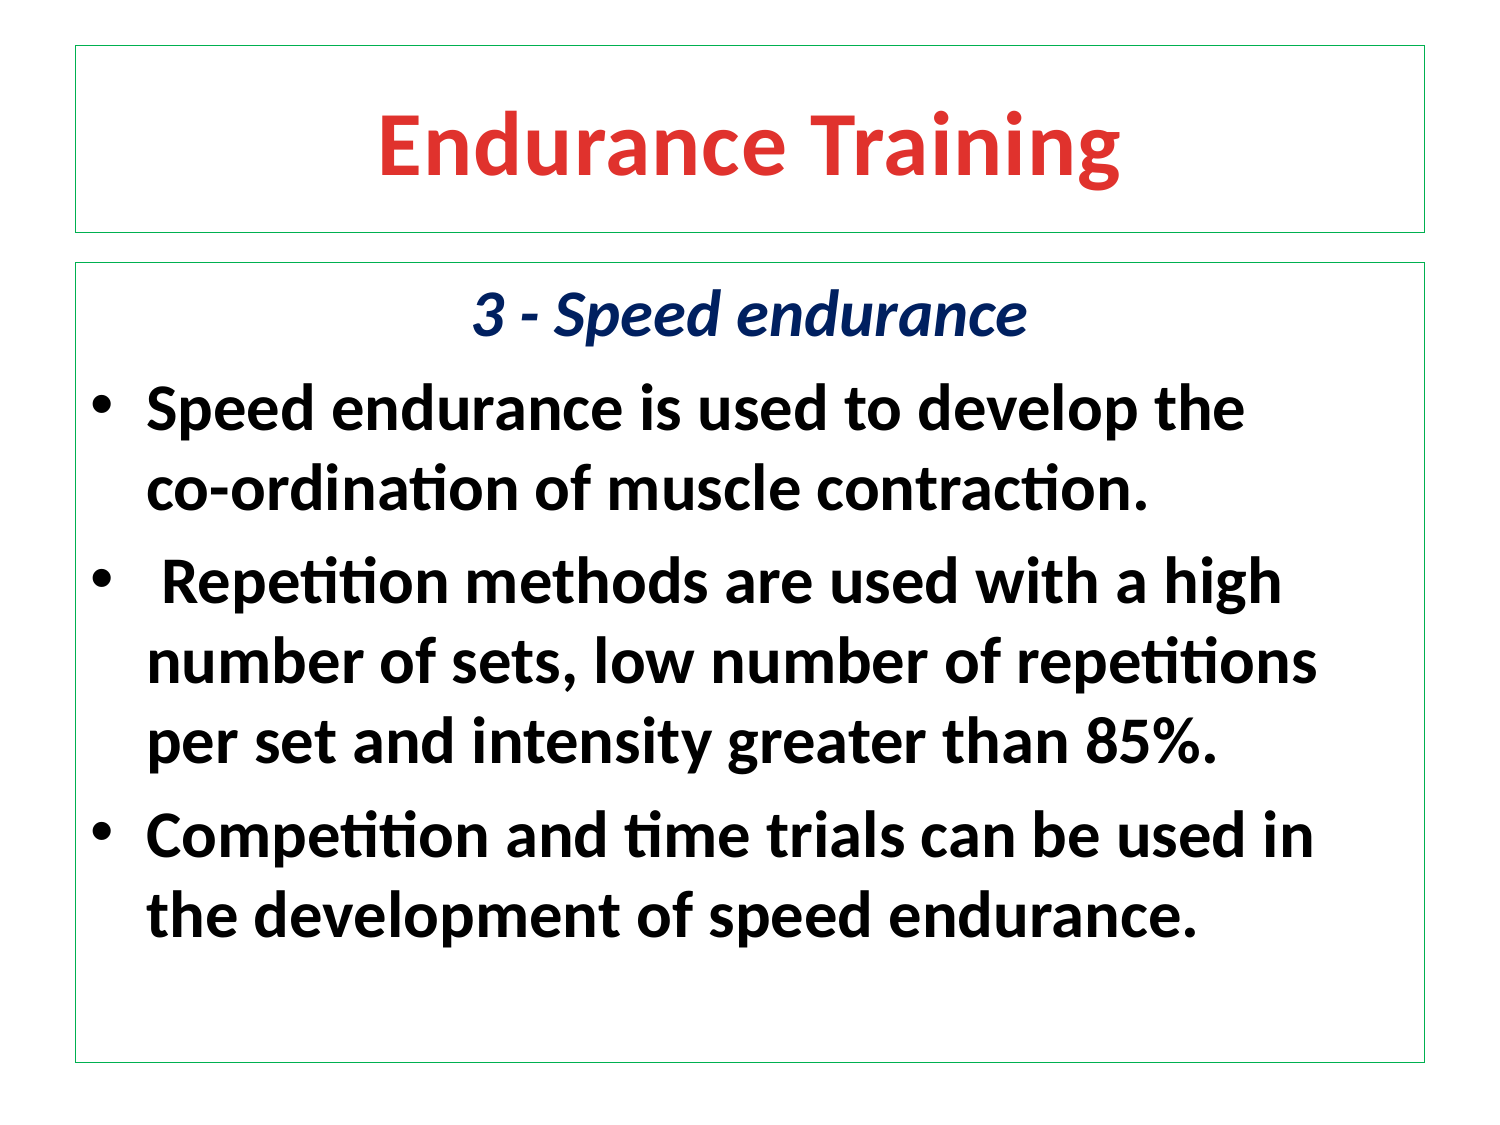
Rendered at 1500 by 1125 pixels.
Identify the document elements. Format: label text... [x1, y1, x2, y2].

title Endurance Training [75, 45, 1425, 233]
list 3 - Speed endurance Speed endurance is used to develop the co-ordination of muscle contraction. Repetition methods are used with a high number of sets, low number of repetitions per set and intensity greater than 85%. Competition and time trials can be used in the development of speed endurance. [75, 262, 1425, 1063]
